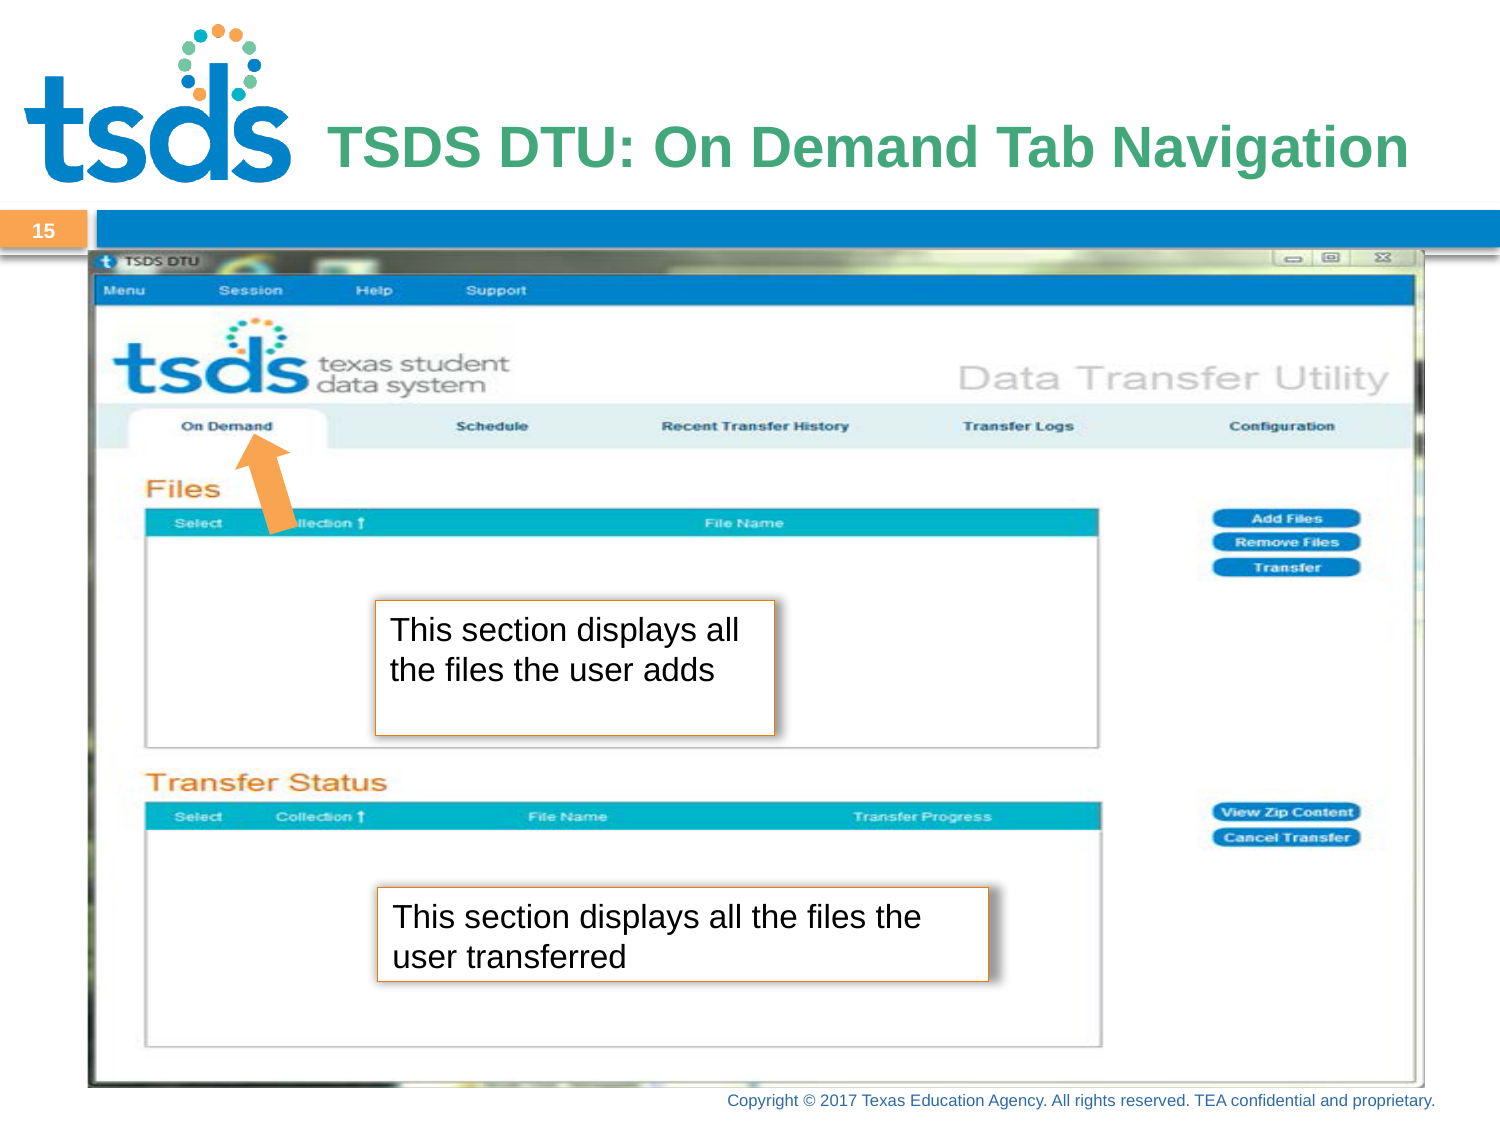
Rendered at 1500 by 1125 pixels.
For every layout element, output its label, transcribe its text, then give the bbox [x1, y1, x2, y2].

picture [87, 249, 1426, 1088]
picture [24, 24, 291, 191]
title TSDS DTU: On Demand Tab Navigation [312, 75, 1438, 213]
slide_number 15 [0, 210, 88, 251]
